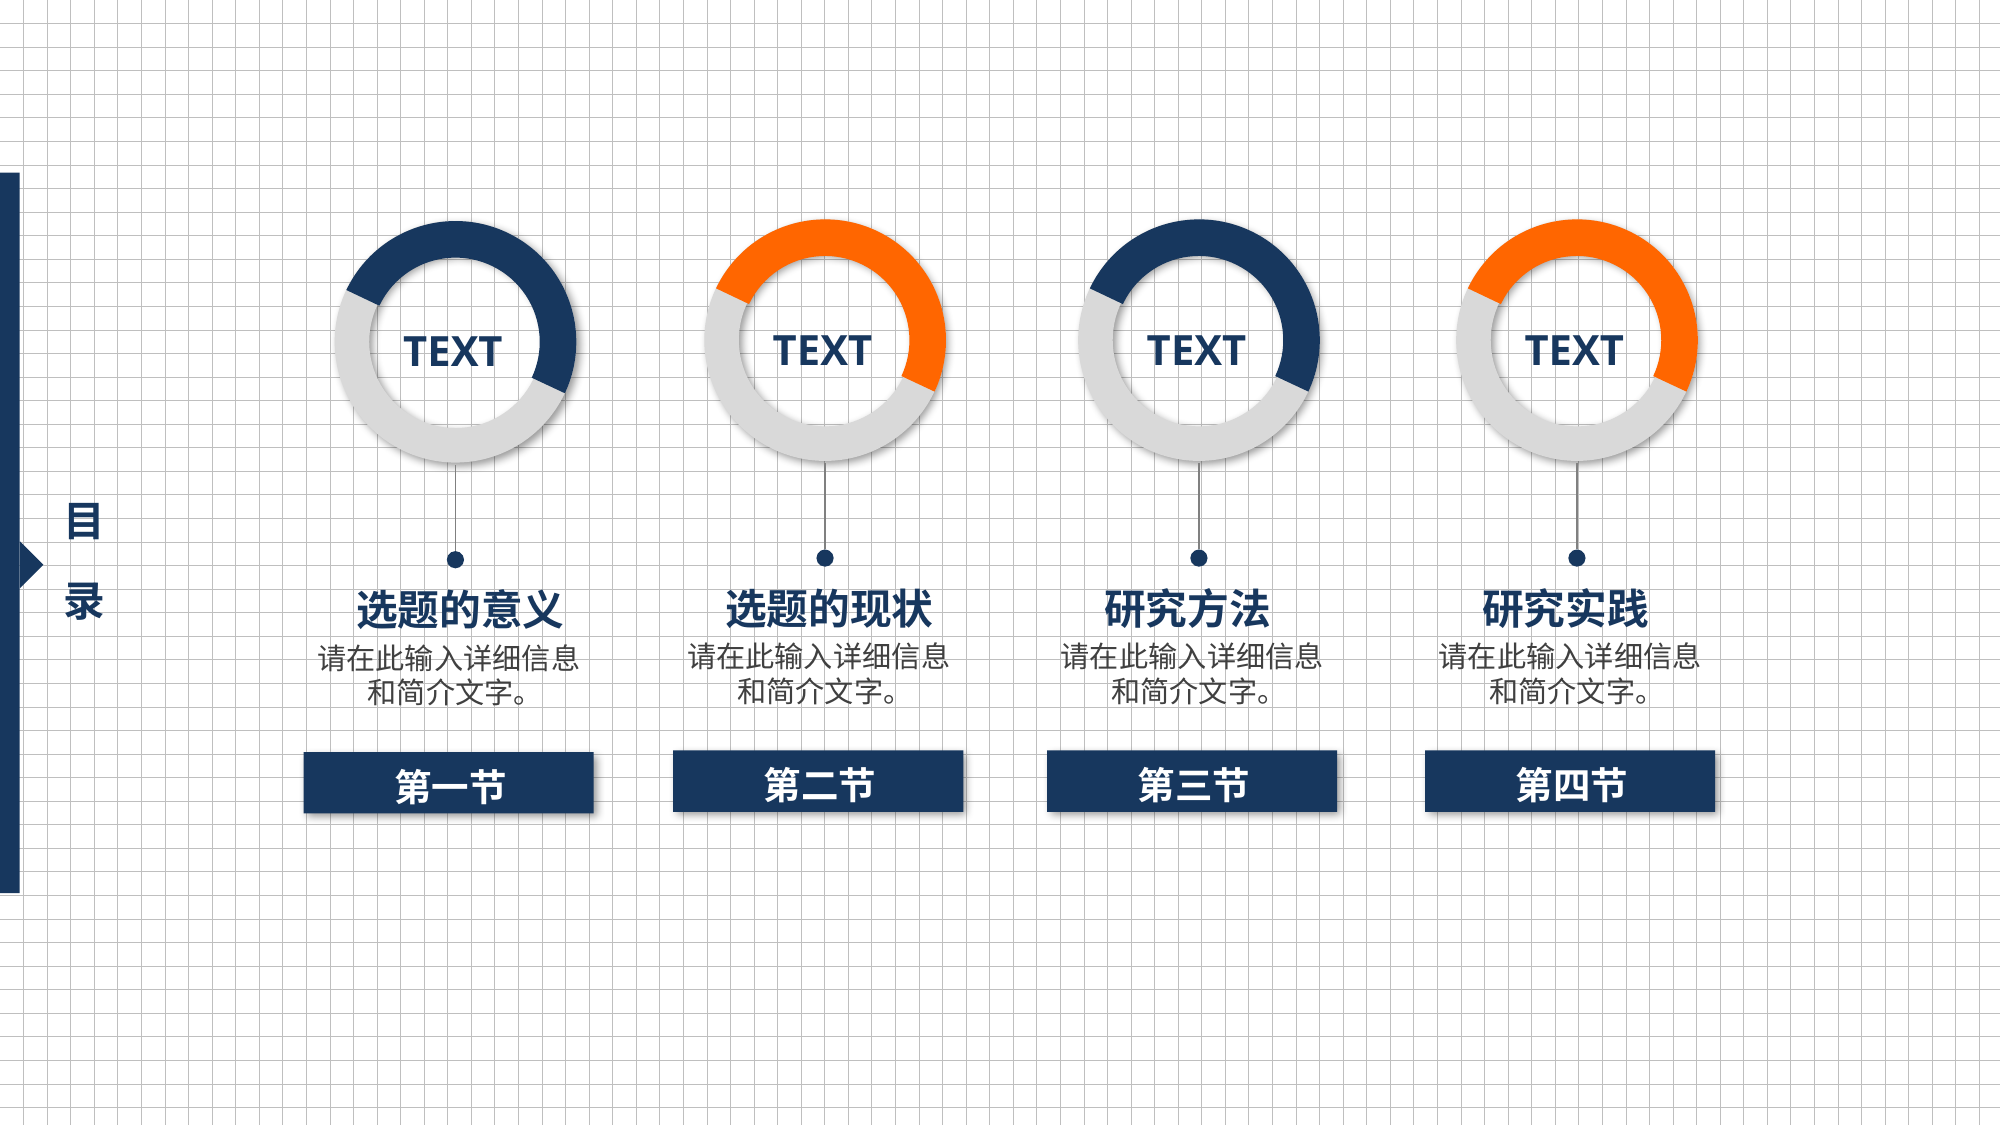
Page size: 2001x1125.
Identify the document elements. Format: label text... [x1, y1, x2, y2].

text_box [1190, 550, 1208, 567]
text_box 请在此输入详细信息 和简介文字。 [1031, 630, 1367, 716]
text_box 研究实践 [1447, 584, 1685, 630]
text_box [673, 750, 964, 812]
text_box 目 录 [48, 497, 127, 632]
text_box 第二节 [700, 763, 941, 814]
text_box 研究方法 [1069, 584, 1307, 630]
text_box 请在此输入详细信息 和简介文字。 [288, 632, 623, 718]
text_box 第三节 [1074, 763, 1315, 814]
text_box [1568, 550, 1586, 567]
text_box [0, 172, 44, 894]
text_box TEXT [354, 327, 541, 383]
text_box [704, 288, 935, 461]
text_box 第一节 [330, 764, 571, 816]
text_box 第四节 [1452, 763, 1693, 814]
text_box TEXT [1097, 325, 1285, 381]
text_box [446, 552, 465, 569]
text_box 请在此输入详细信息 和简介文字。 [1409, 630, 1745, 716]
text_box [1425, 750, 1716, 812]
text_box TEXT [1475, 325, 1663, 381]
text_box [303, 752, 594, 814]
text_box [334, 290, 565, 463]
text_box TEXT [724, 325, 911, 381]
text_box [816, 550, 834, 567]
text_box 选题的意义 [267, 586, 654, 642]
text_box 选题的现状 [695, 584, 964, 630]
text_box [1078, 289, 1309, 461]
text_box [1467, 219, 1698, 392]
text_box [716, 219, 946, 392]
text_box [346, 221, 577, 394]
text_box 请在此输入详细信息 和简介文字。 [657, 630, 993, 716]
text_box [1089, 219, 1320, 392]
text_box [1047, 750, 1338, 812]
text_box [1456, 289, 1687, 461]
